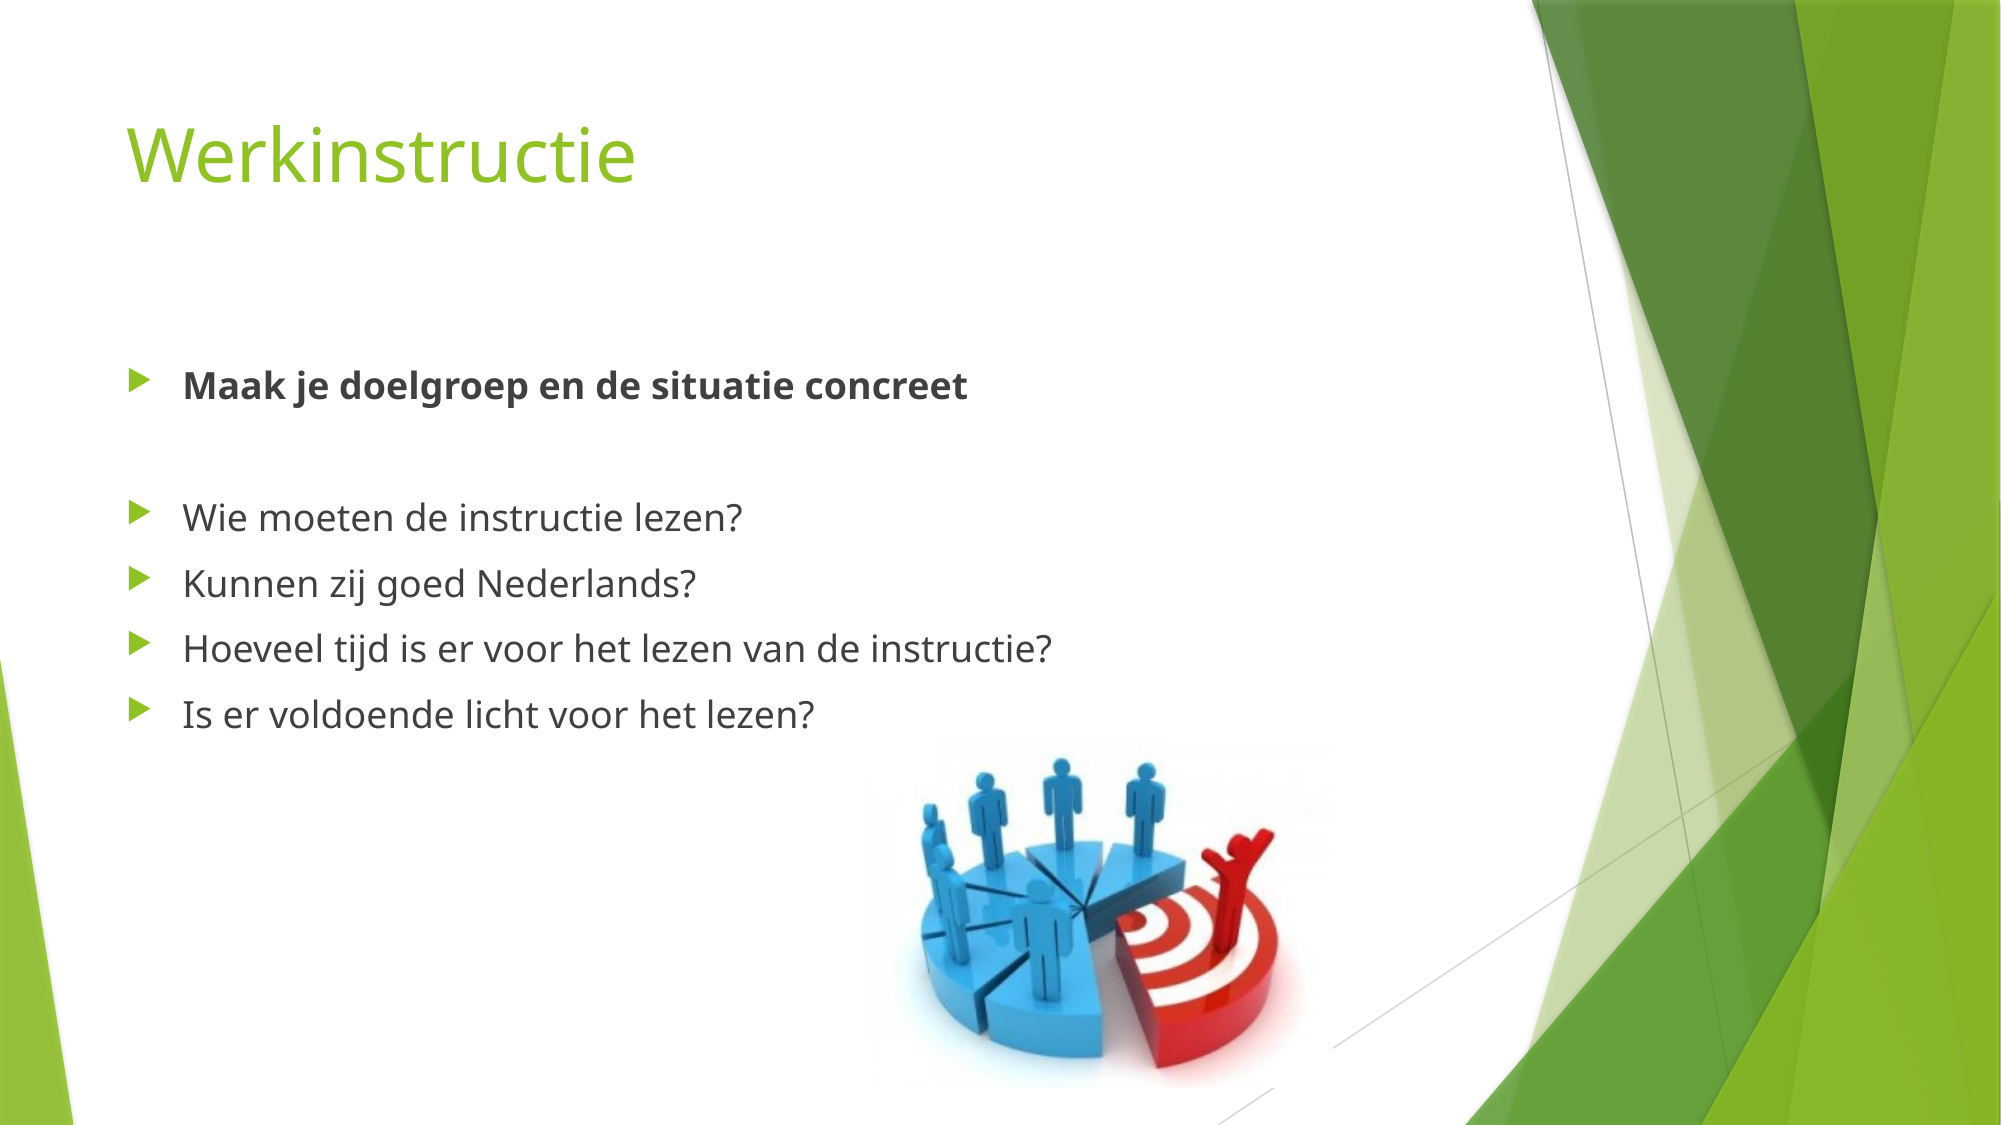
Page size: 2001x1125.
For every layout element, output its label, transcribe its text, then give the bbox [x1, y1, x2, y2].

title Werkinstructie [111, 99, 1522, 317]
picture [863, 735, 1334, 1089]
list Maak je doelgroep en de situatie concreet Wie moeten de instructie lezen? Kunnen zij goed Nederlands? Hoeveel tijd is er voor het lezen van de instructie? Is er voldoende licht voor het lezen? [111, 354, 1522, 992]
